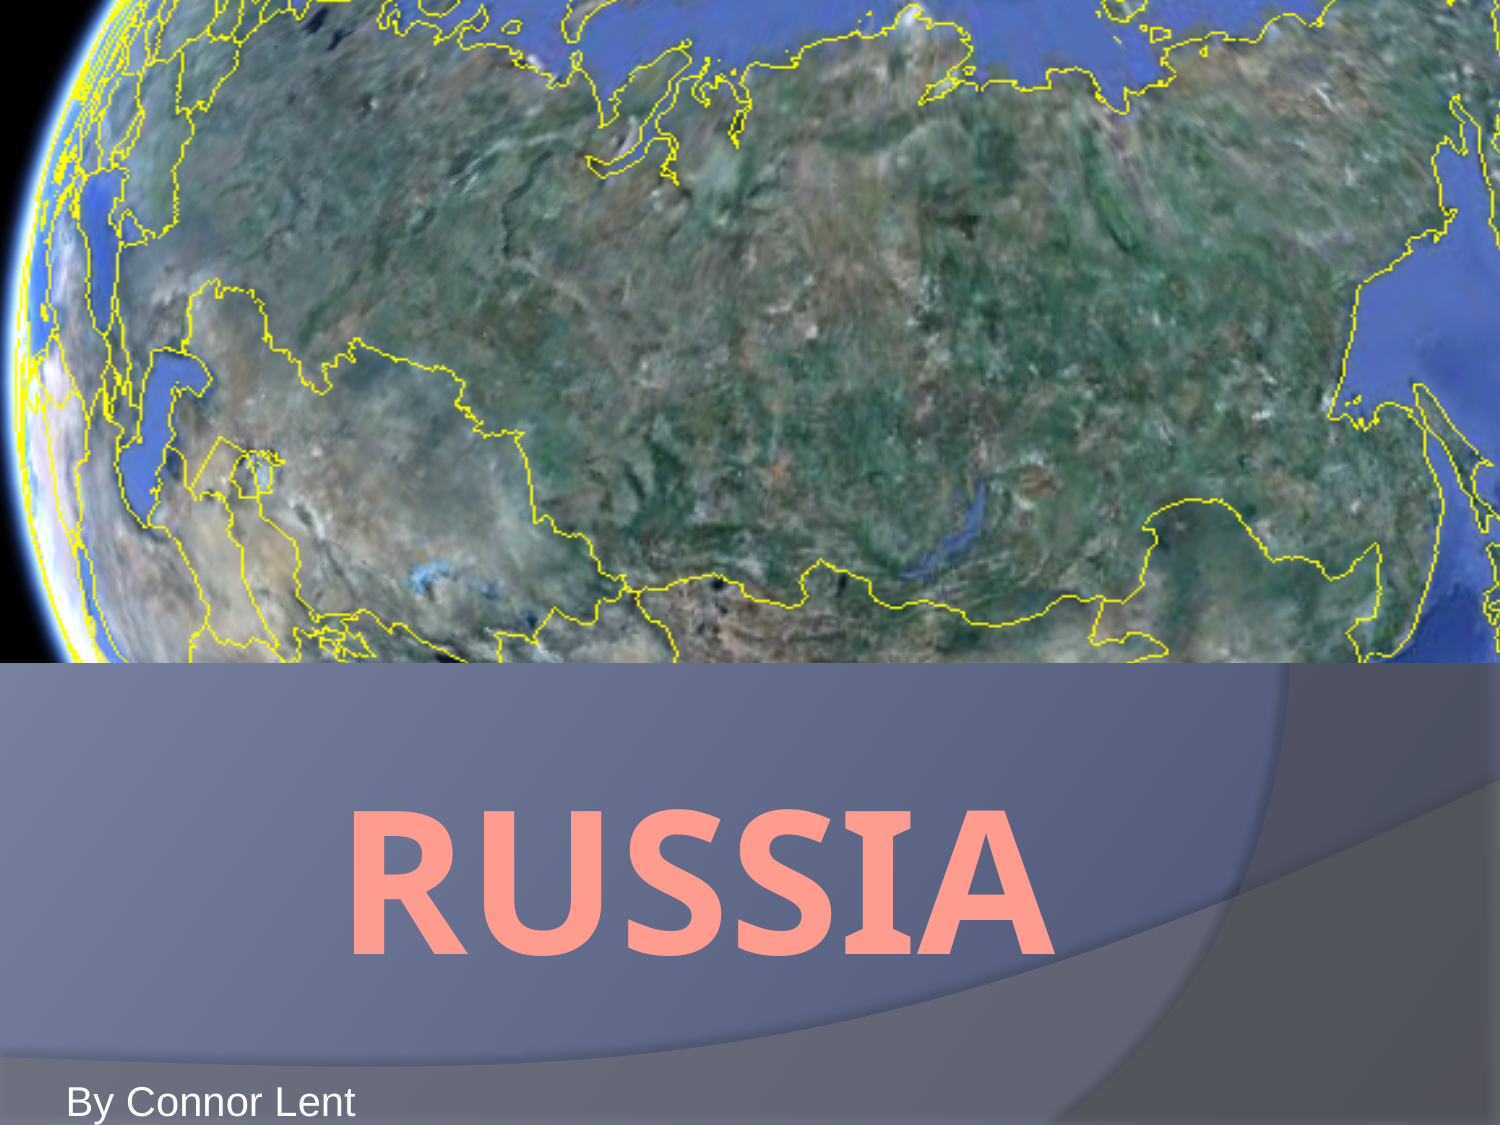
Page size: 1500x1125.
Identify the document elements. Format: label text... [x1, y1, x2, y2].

title Russia [0, 747, 1063, 1125]
subtitle By Connor Lent [0, 1062, 375, 1125]
picture [0, 0, 1500, 663]
